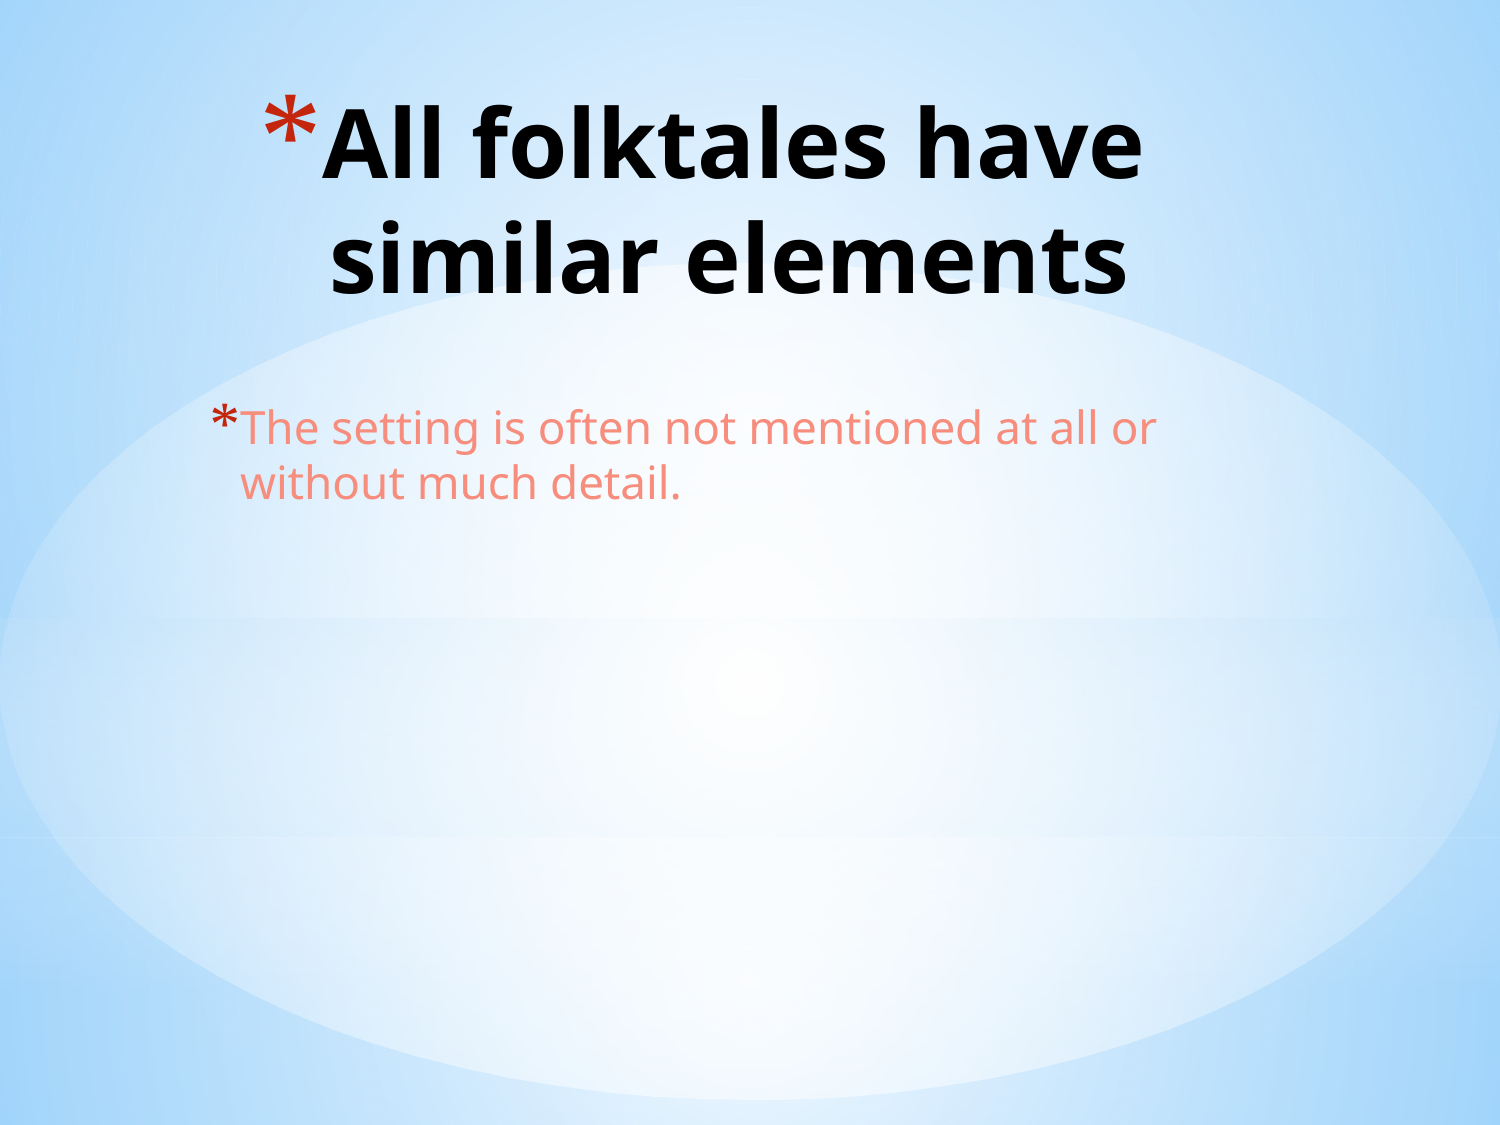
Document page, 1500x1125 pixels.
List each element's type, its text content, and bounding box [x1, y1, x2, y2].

list The setting is often not mentioned at all or without much detail. [187, 391, 1238, 962]
title All folktales have similar elements [169, 75, 1238, 264]
